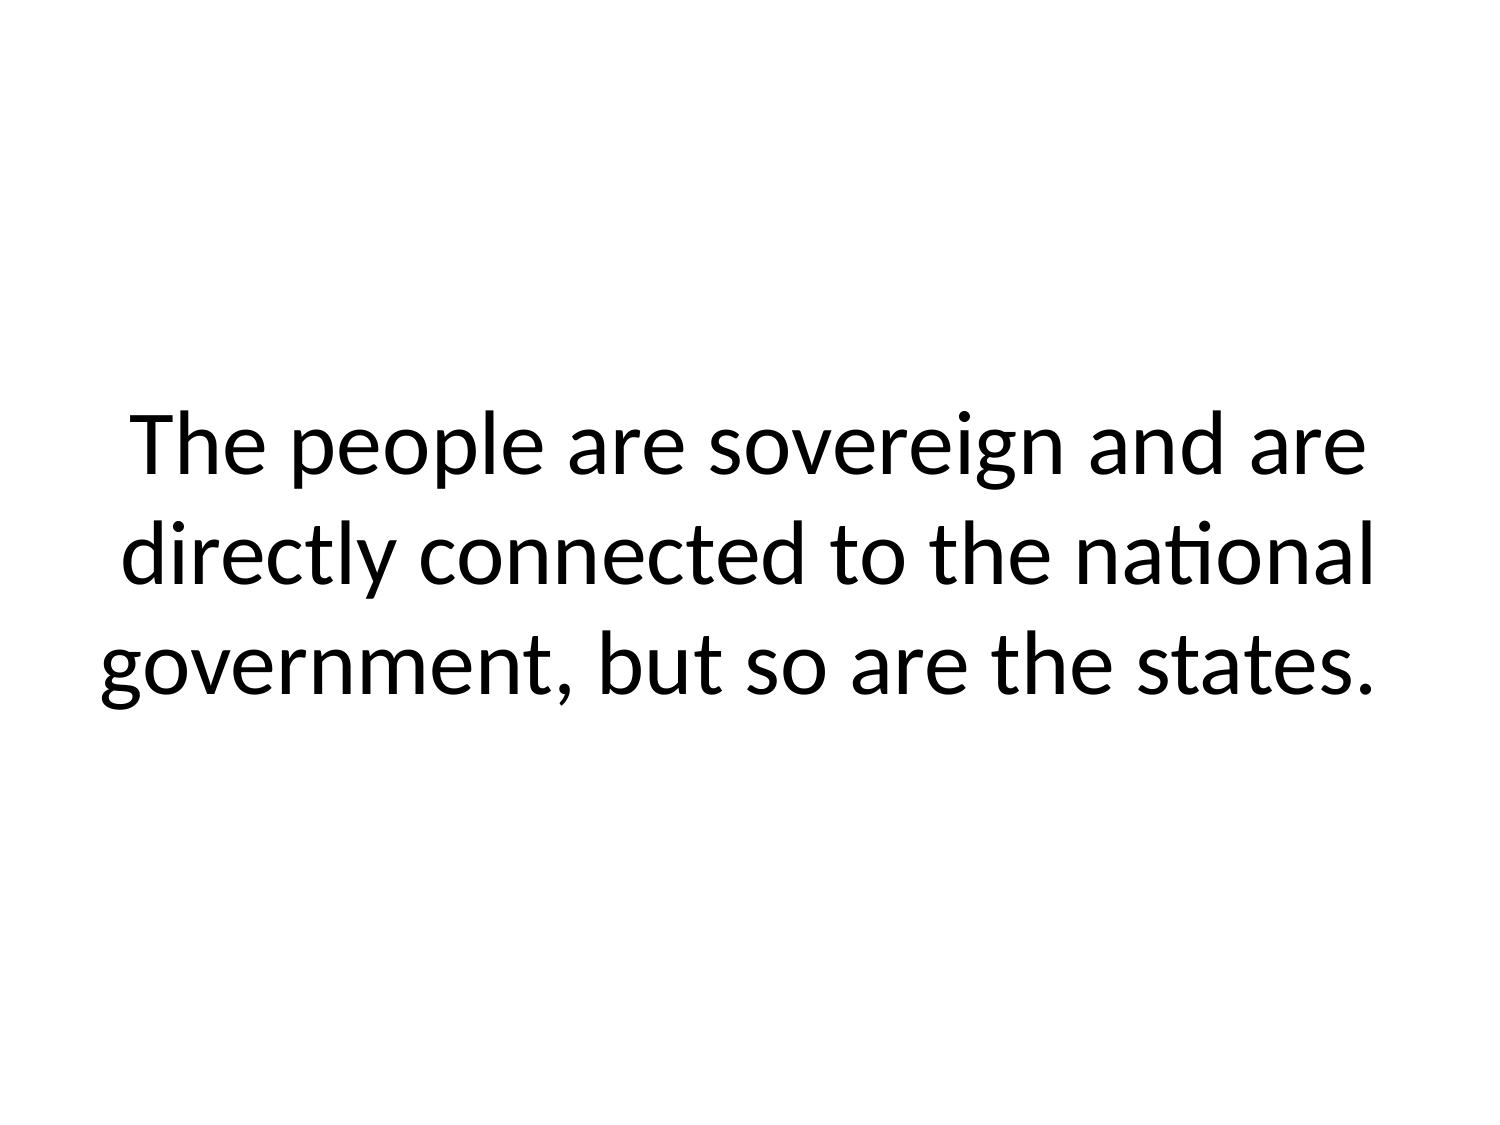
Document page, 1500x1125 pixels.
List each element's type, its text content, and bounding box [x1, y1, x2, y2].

title The people are sovereign and are directly connected to the national government, but so are the states. [74, 44, 1426, 1051]
